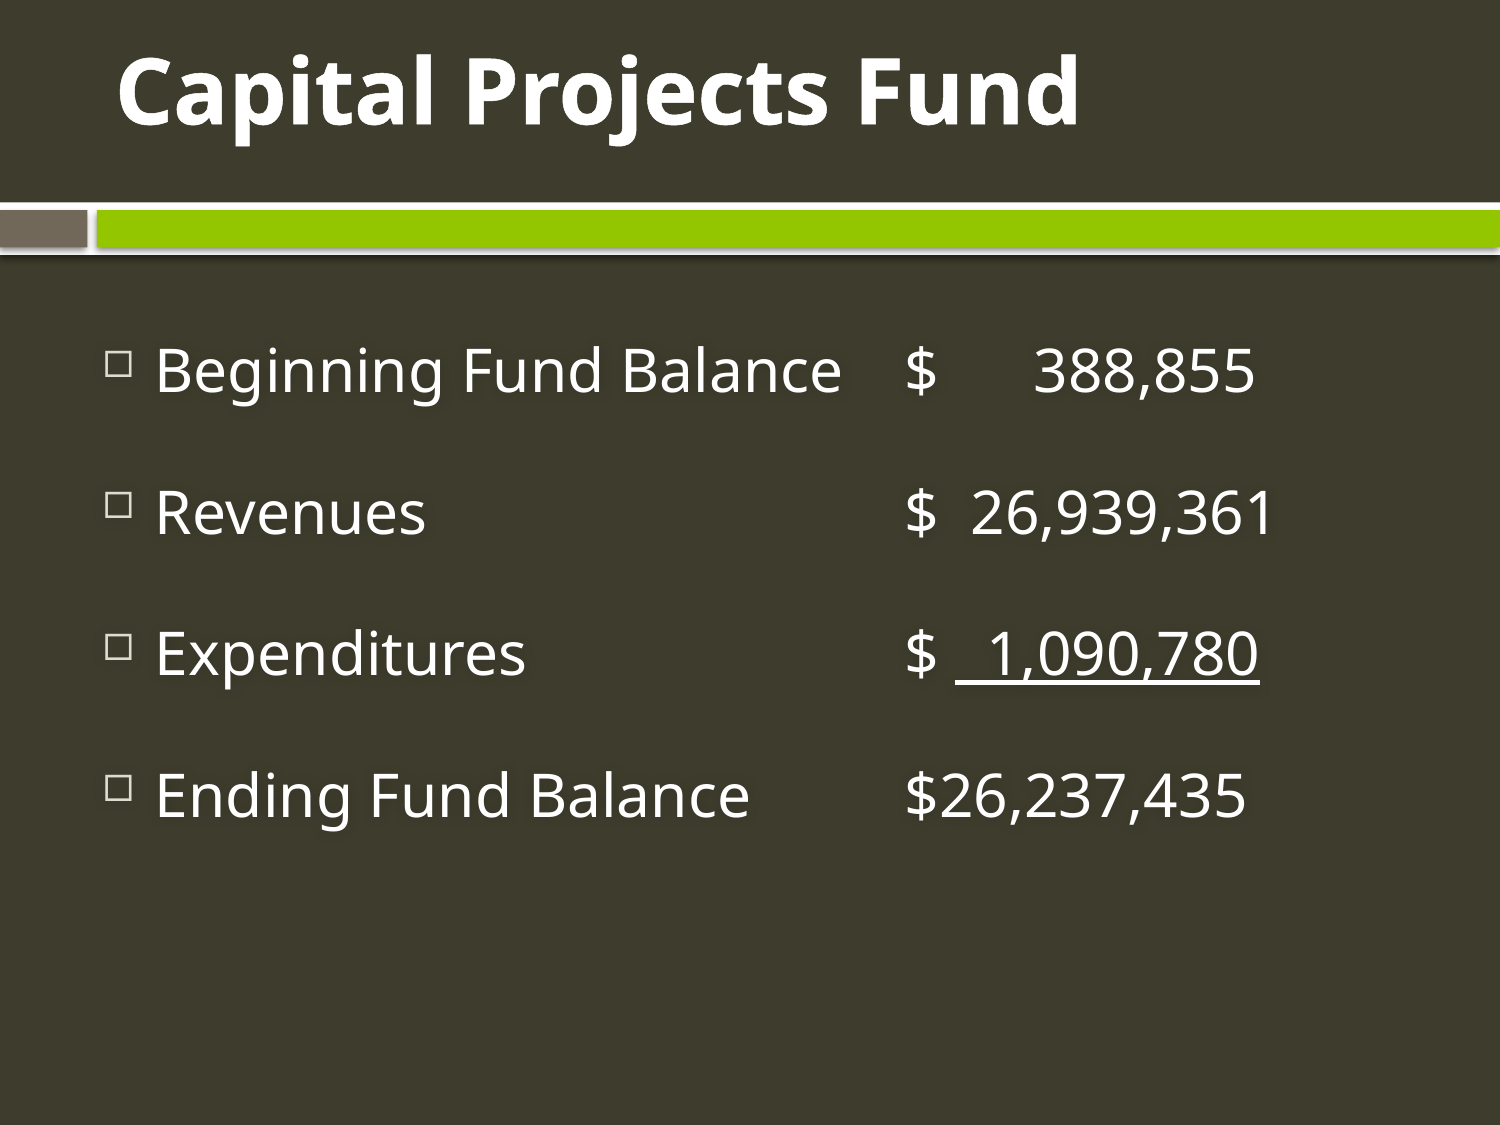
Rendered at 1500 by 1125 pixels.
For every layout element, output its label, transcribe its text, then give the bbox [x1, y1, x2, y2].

list Beginning Fund Balance $ 388,855 Revenues $ 26,939,361 Expenditures $ 1,090,780 Ending Fund Balance $26,237,435 [87, 324, 1425, 1063]
title Capital Projects Fund [99, 0, 1438, 175]
